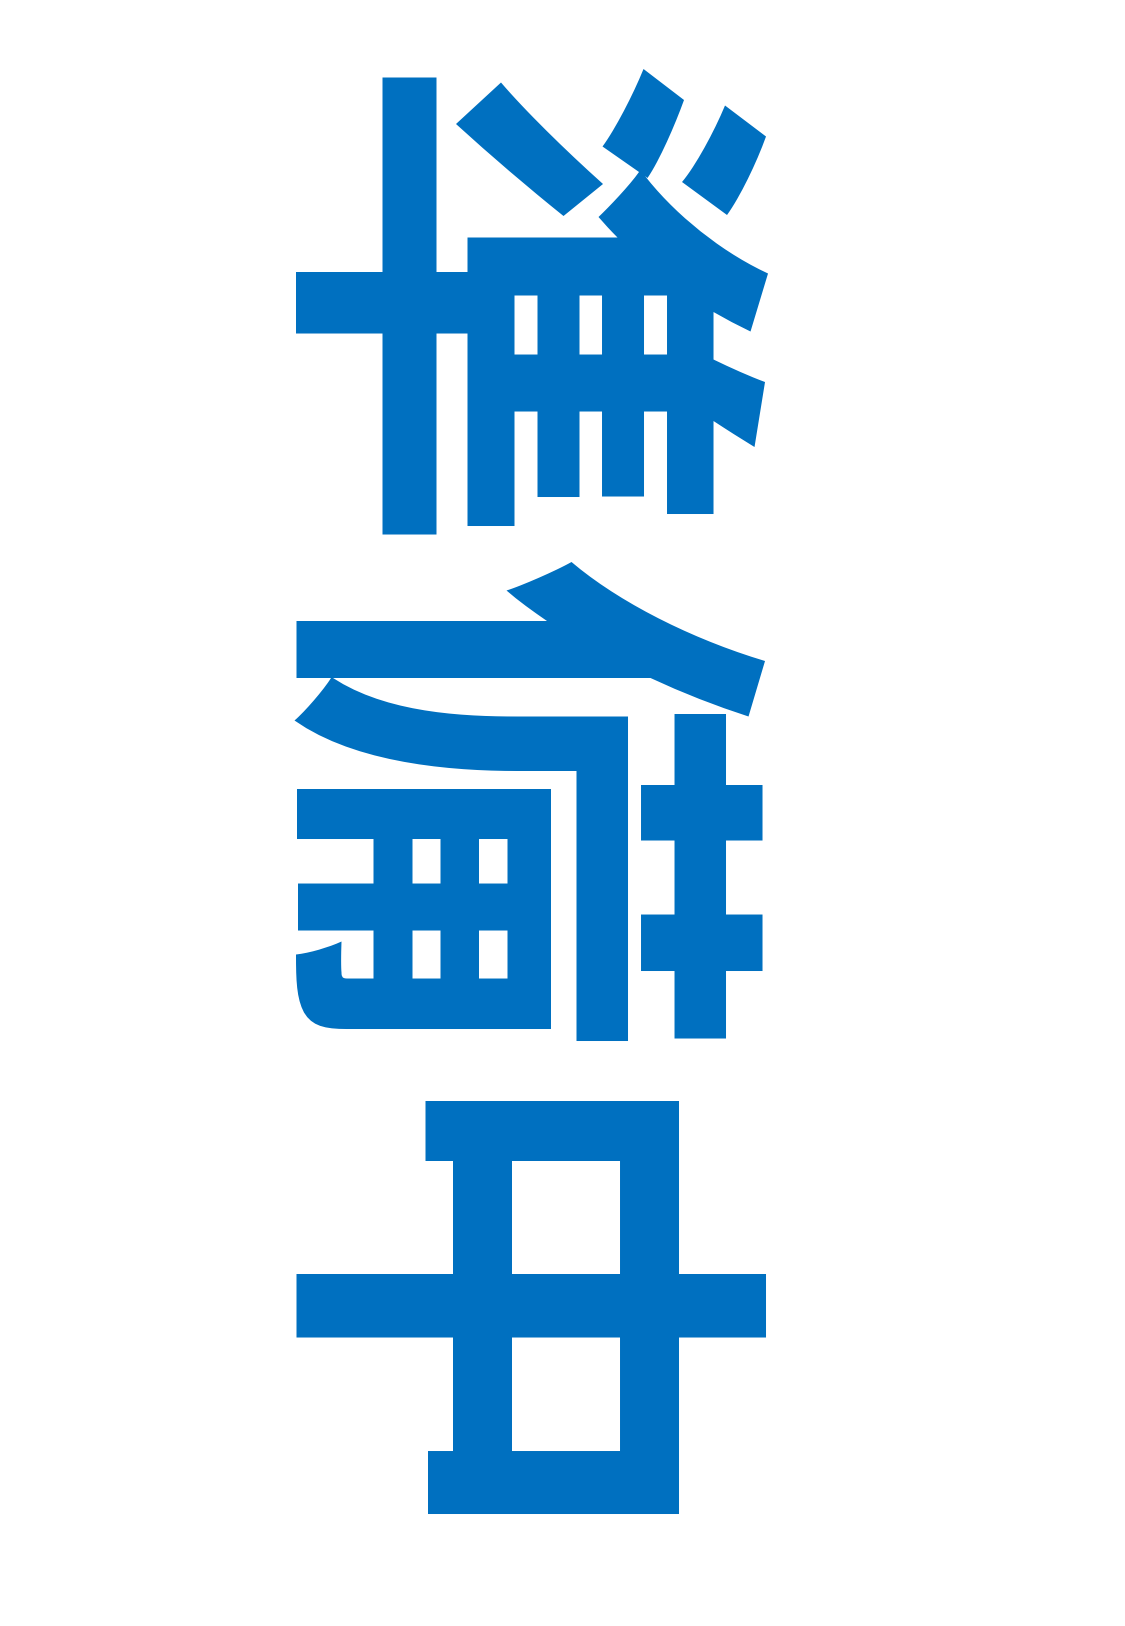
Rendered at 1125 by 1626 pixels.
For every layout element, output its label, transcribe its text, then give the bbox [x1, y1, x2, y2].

text_box 準備中 [219, 39, 856, 1573]
